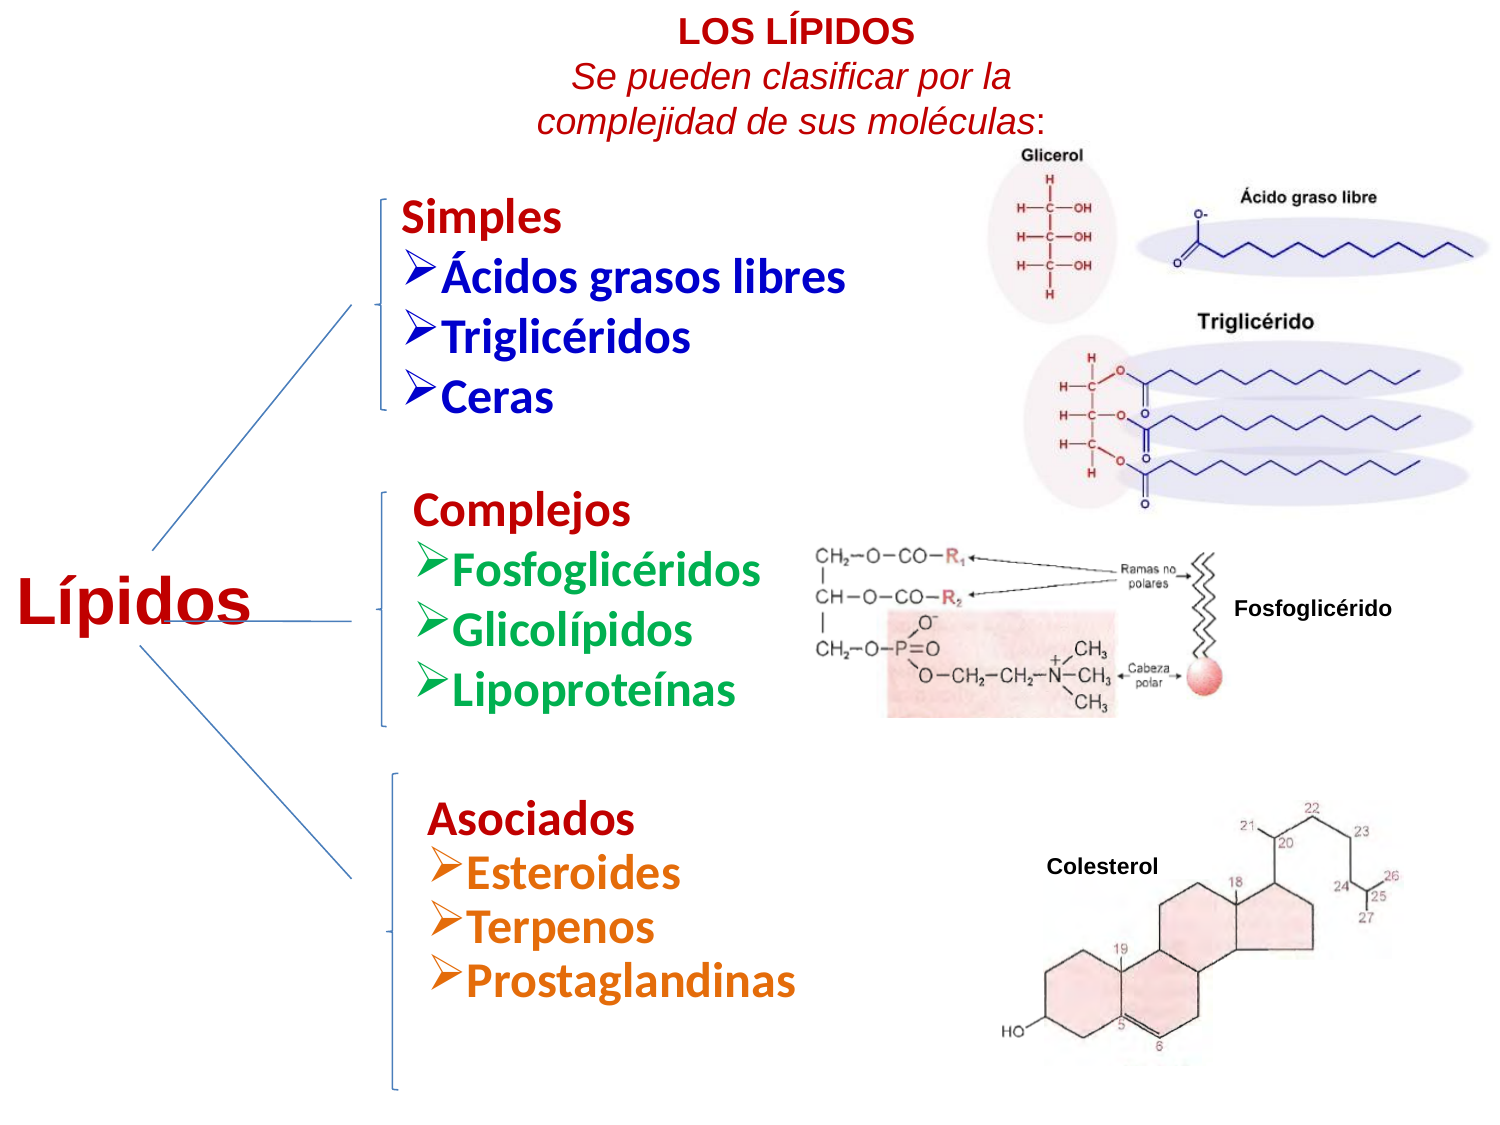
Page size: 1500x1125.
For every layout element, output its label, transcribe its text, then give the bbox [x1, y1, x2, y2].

text_box LOS LÍPIDOS Se pueden clasificar por la complejidad de sus moléculas: [421, 0, 1172, 150]
text_box [385, 772, 399, 1091]
text_box [375, 491, 387, 728]
text_box [374, 198, 387, 411]
picture [975, 140, 1500, 521]
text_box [129, 656, 363, 869]
text_box Fosfoglicérido [1263, 585, 1408, 629]
text_box Asociados Esteroides Terpenos Prostaglandinas [412, 785, 812, 1016]
picture [984, 796, 1408, 1066]
picture [796, 538, 1260, 718]
text_box Complejos Fosfoglicéridos Glicolípidos Lipoproteínas [398, 468, 1043, 724]
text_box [128, 327, 376, 528]
text_box Lípidos [1, 550, 279, 646]
text_box Simples Ácidos grasos libres Triglicéridos Ceras [386, 175, 970, 431]
